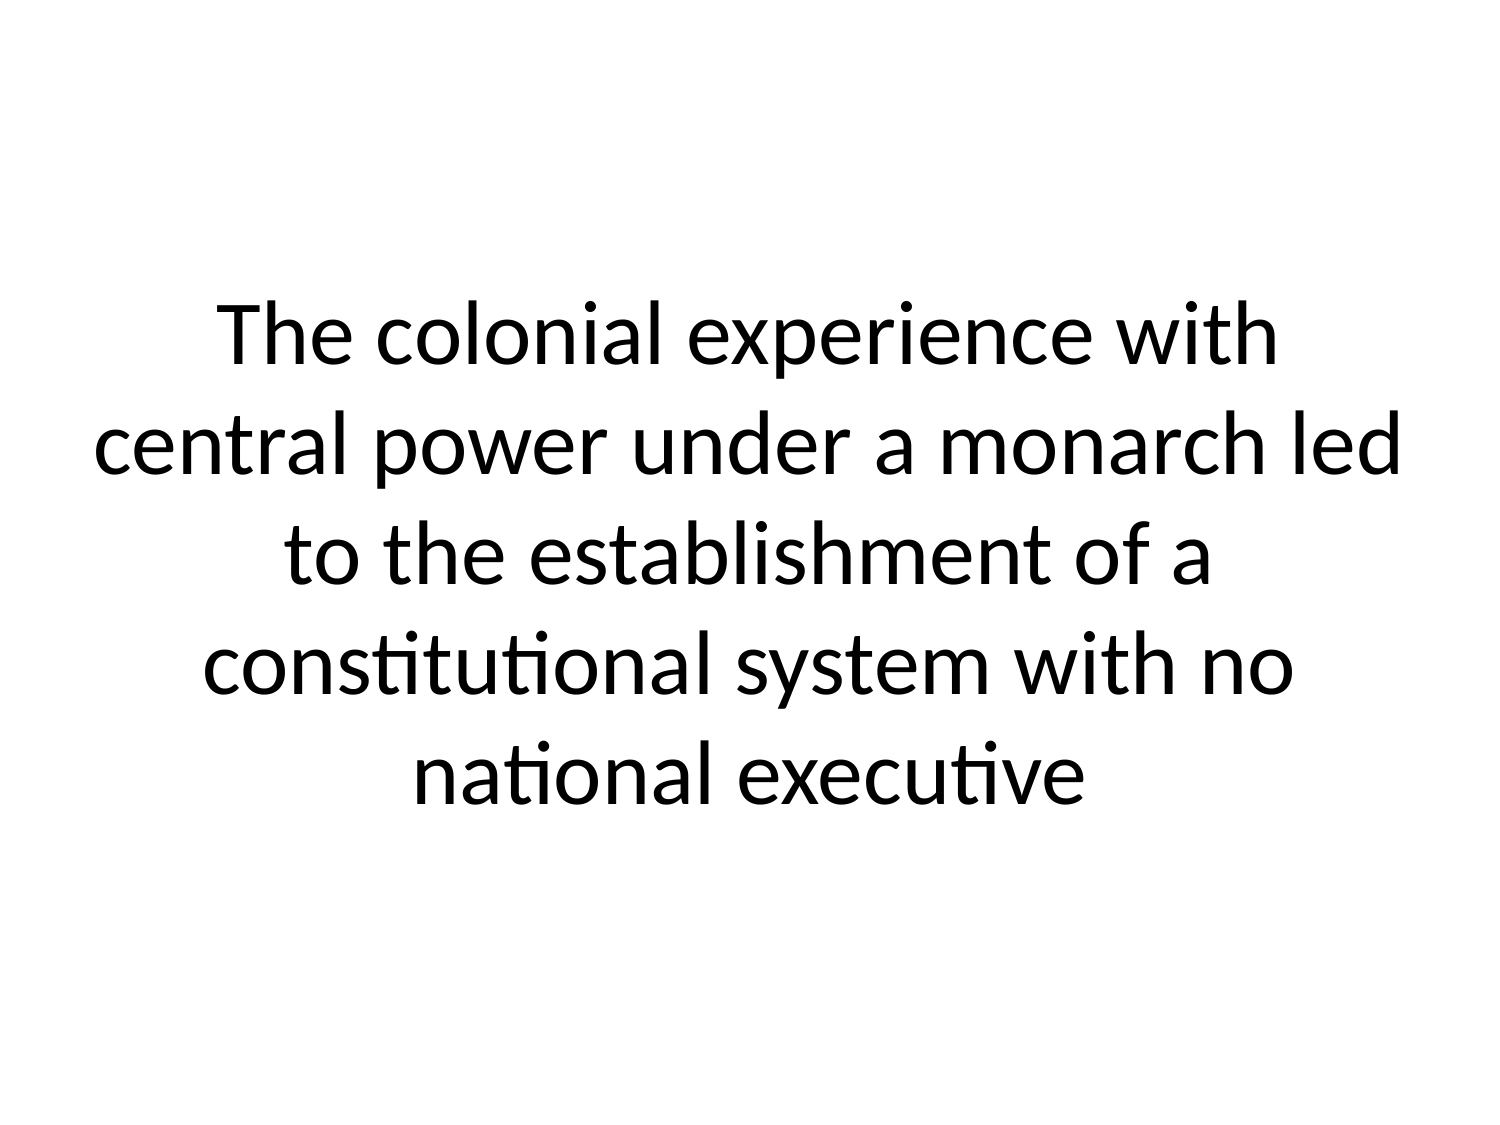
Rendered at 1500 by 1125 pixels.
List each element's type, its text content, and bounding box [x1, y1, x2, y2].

title The colonial experience with central power under a monarch led to the establishment of a constitutional system with no national executive [74, 44, 1426, 1051]
